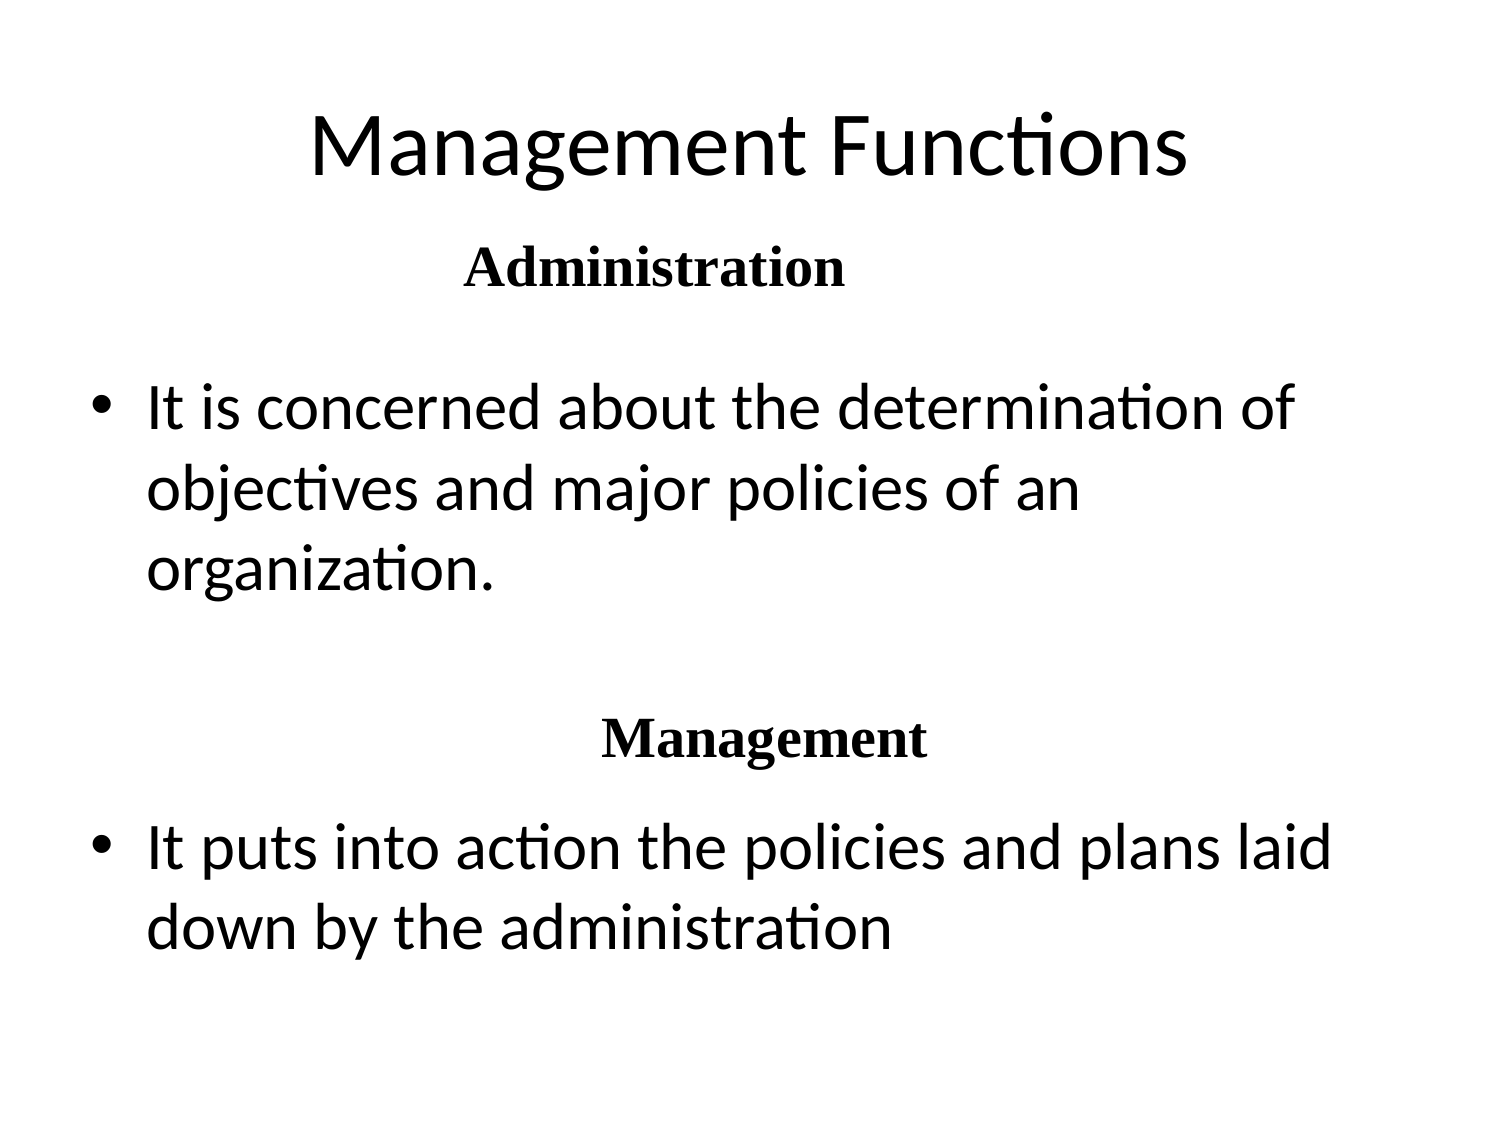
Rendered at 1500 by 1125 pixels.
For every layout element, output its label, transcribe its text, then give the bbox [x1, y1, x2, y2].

text_box Management [575, 691, 944, 777]
list It is concerned about the determination of objectives and major policies of an organization. It puts into action the policies and plans laid down by the administration [74, 262, 1426, 1006]
text_box Administration [432, 220, 862, 305]
title Management Functions [74, 44, 1426, 233]
